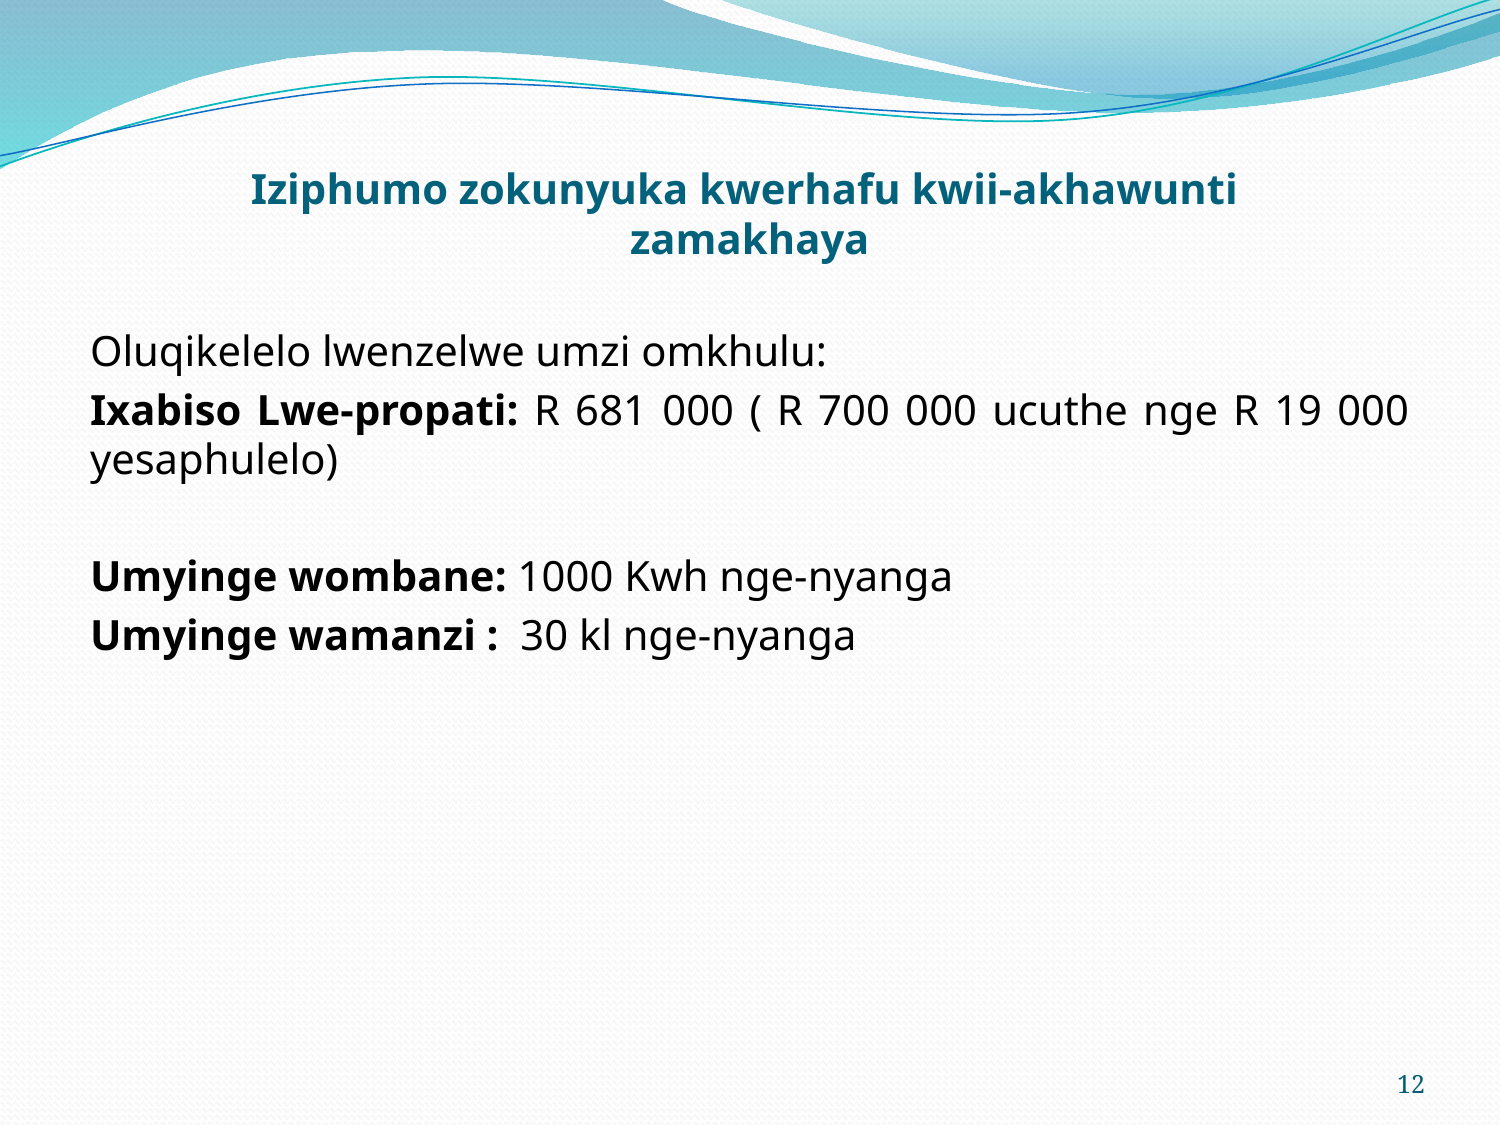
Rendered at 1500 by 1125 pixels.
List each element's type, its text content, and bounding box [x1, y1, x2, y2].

list Oluqikelelo lwenzelwe umzi omkhulu: Ixabiso Lwe-propati: R 681 000 ( R 700 000 ucuthe nge R 19 000 yesaphulelo) Umyinge wombane: 1000 Kwh nge-nyanga Umyinge wamanzi : 30 kl nge-nyanga [74, 317, 1426, 1038]
slide_number 12 [1299, 1042, 1425, 1103]
title Iziphumo zokunyuka kwerhafu kwii-akhawunti zamakhaya [74, 115, 1426, 303]
